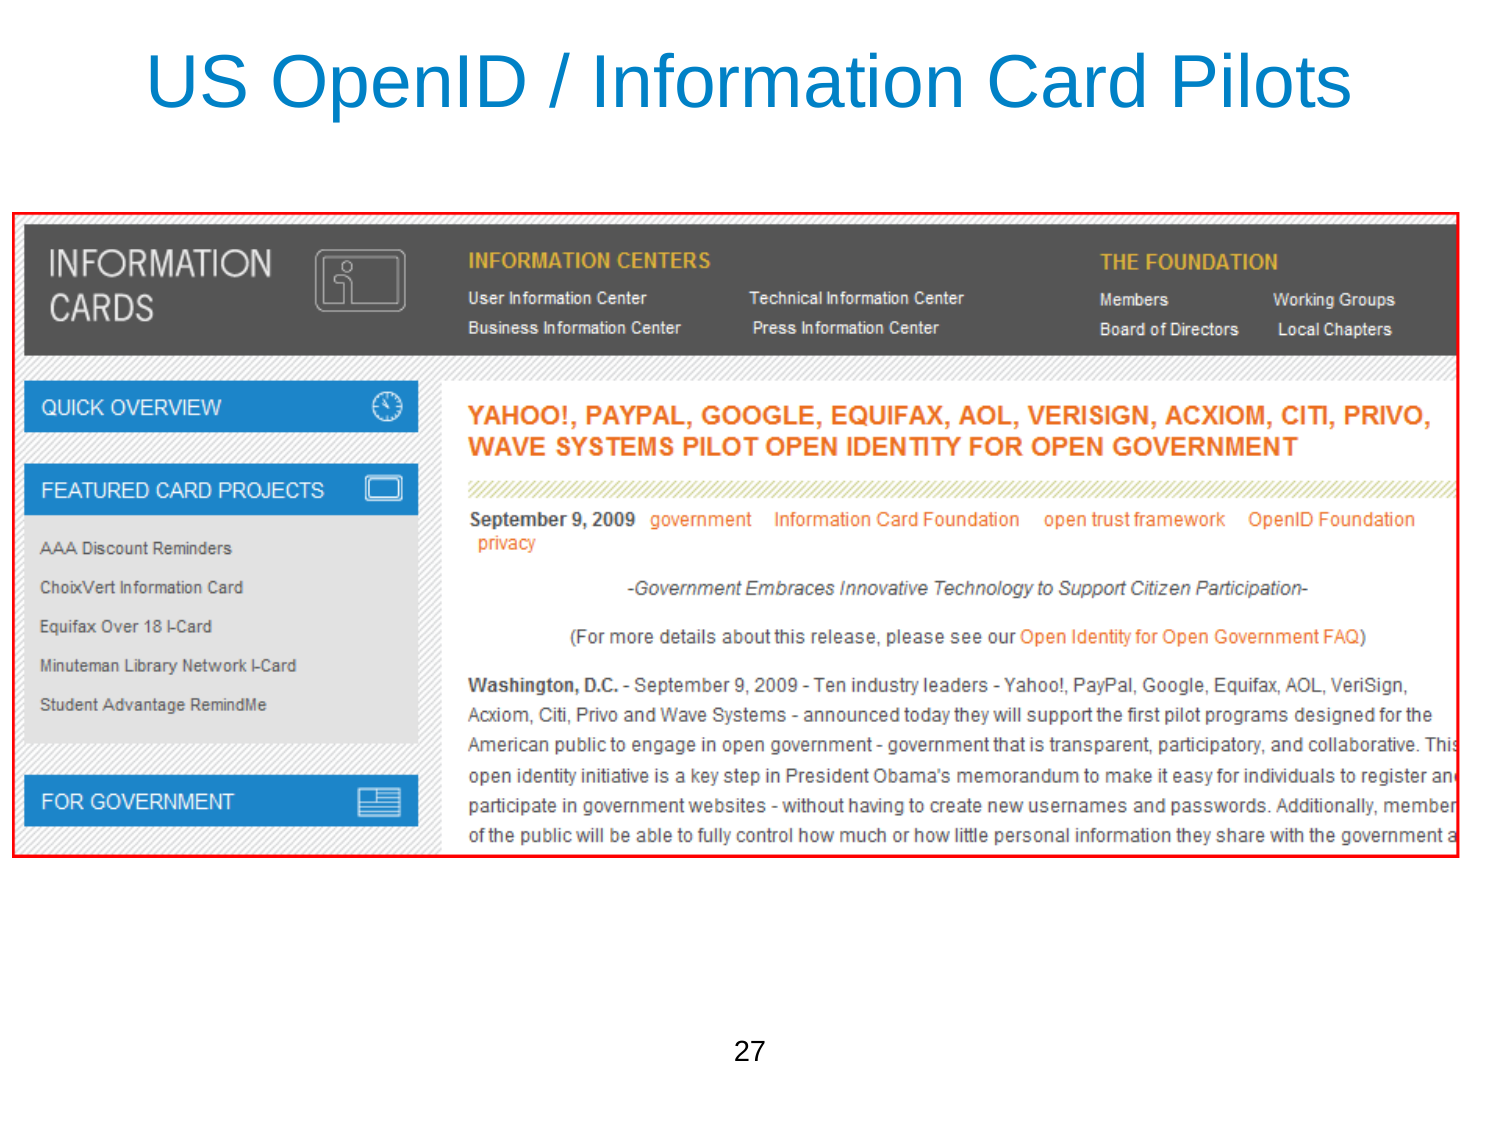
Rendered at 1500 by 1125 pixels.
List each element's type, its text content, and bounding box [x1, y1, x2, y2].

picture [12, 212, 1500, 858]
slide_number 26 [574, 1024, 926, 1103]
title US OpenID / Information Card Pilots [74, 37, 1426, 136]
